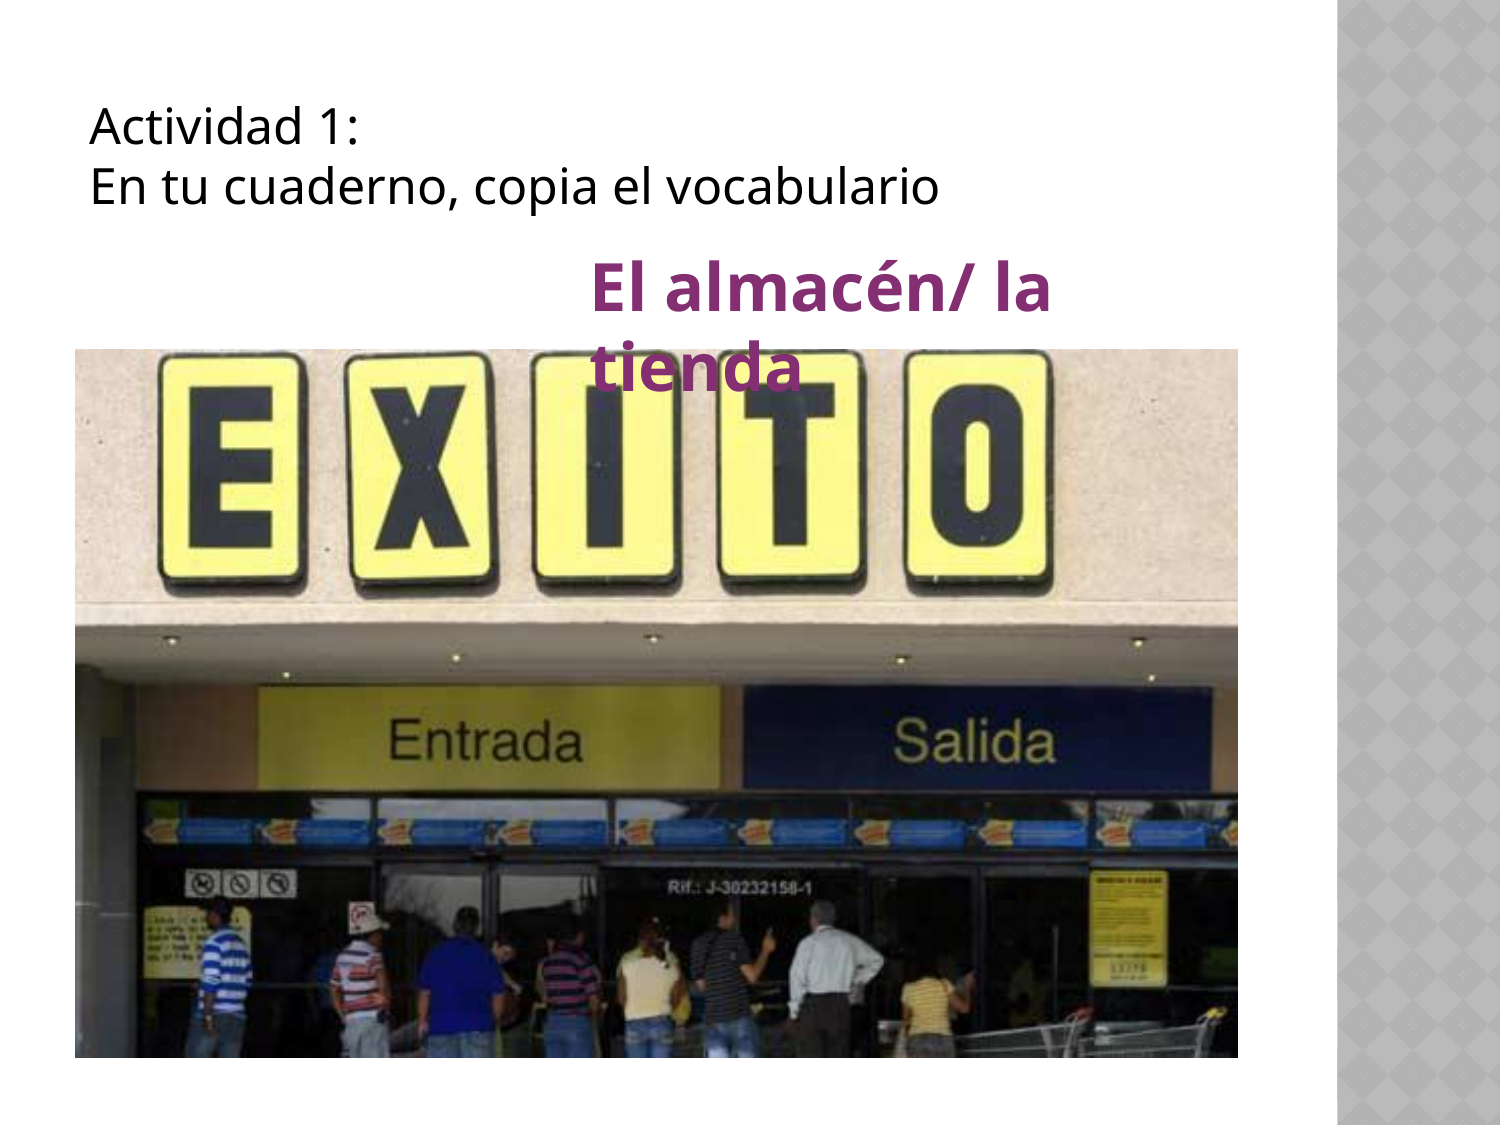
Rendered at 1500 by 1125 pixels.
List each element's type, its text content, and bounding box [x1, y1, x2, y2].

text_box El almacén/ la tienda [575, 237, 1300, 413]
picture [74, 349, 1238, 1058]
text_box Actividad 1: En tu cuaderno, copia el vocabulario [75, 87, 1250, 223]
